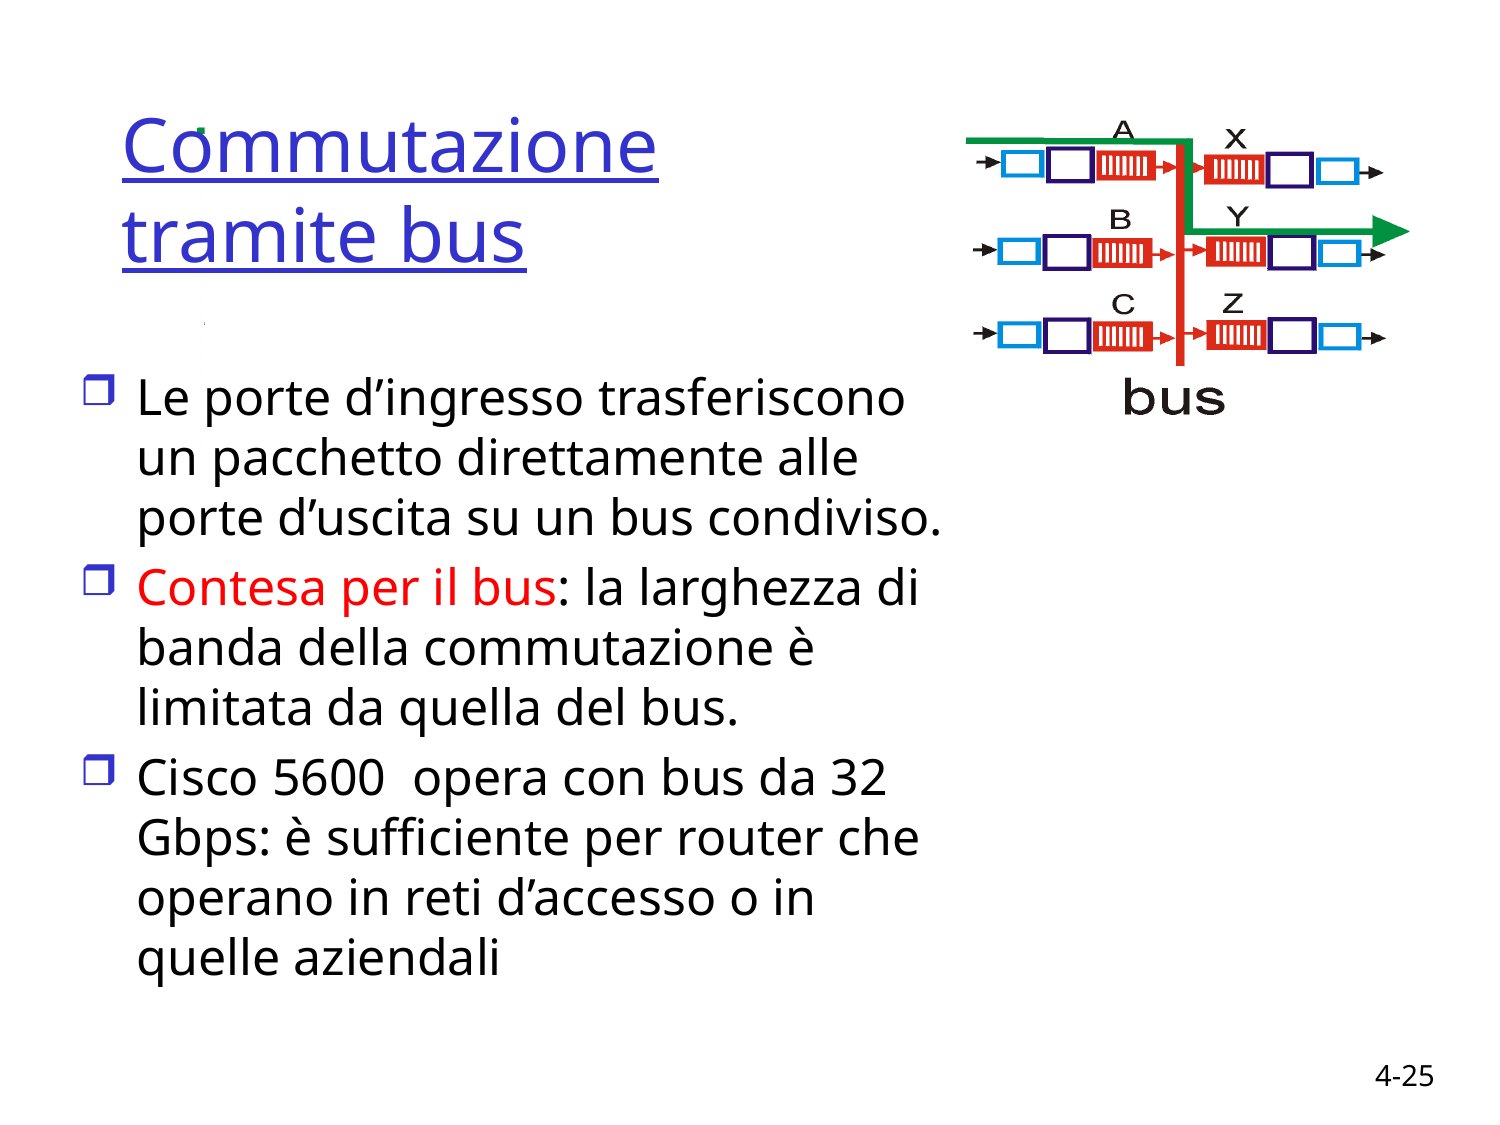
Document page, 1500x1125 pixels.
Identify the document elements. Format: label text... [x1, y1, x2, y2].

list Le porte d’ingresso trasferiscono un pacchetto direttamente alle porte d’uscita su un bus condiviso. Contesa per il bus: la larghezza di banda della commutazione è limitata da quella del bus. Cisco 5600 opera con bus da 32 Gbps: è sufficiente per router che operano in reti d’accesso o in quelle aziendali [64, 357, 986, 1027]
slide_number 4-25 [1338, 1049, 1451, 1125]
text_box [197, 109, 1411, 961]
title Commutazione tramite bus [106, 130, 192, 244]
